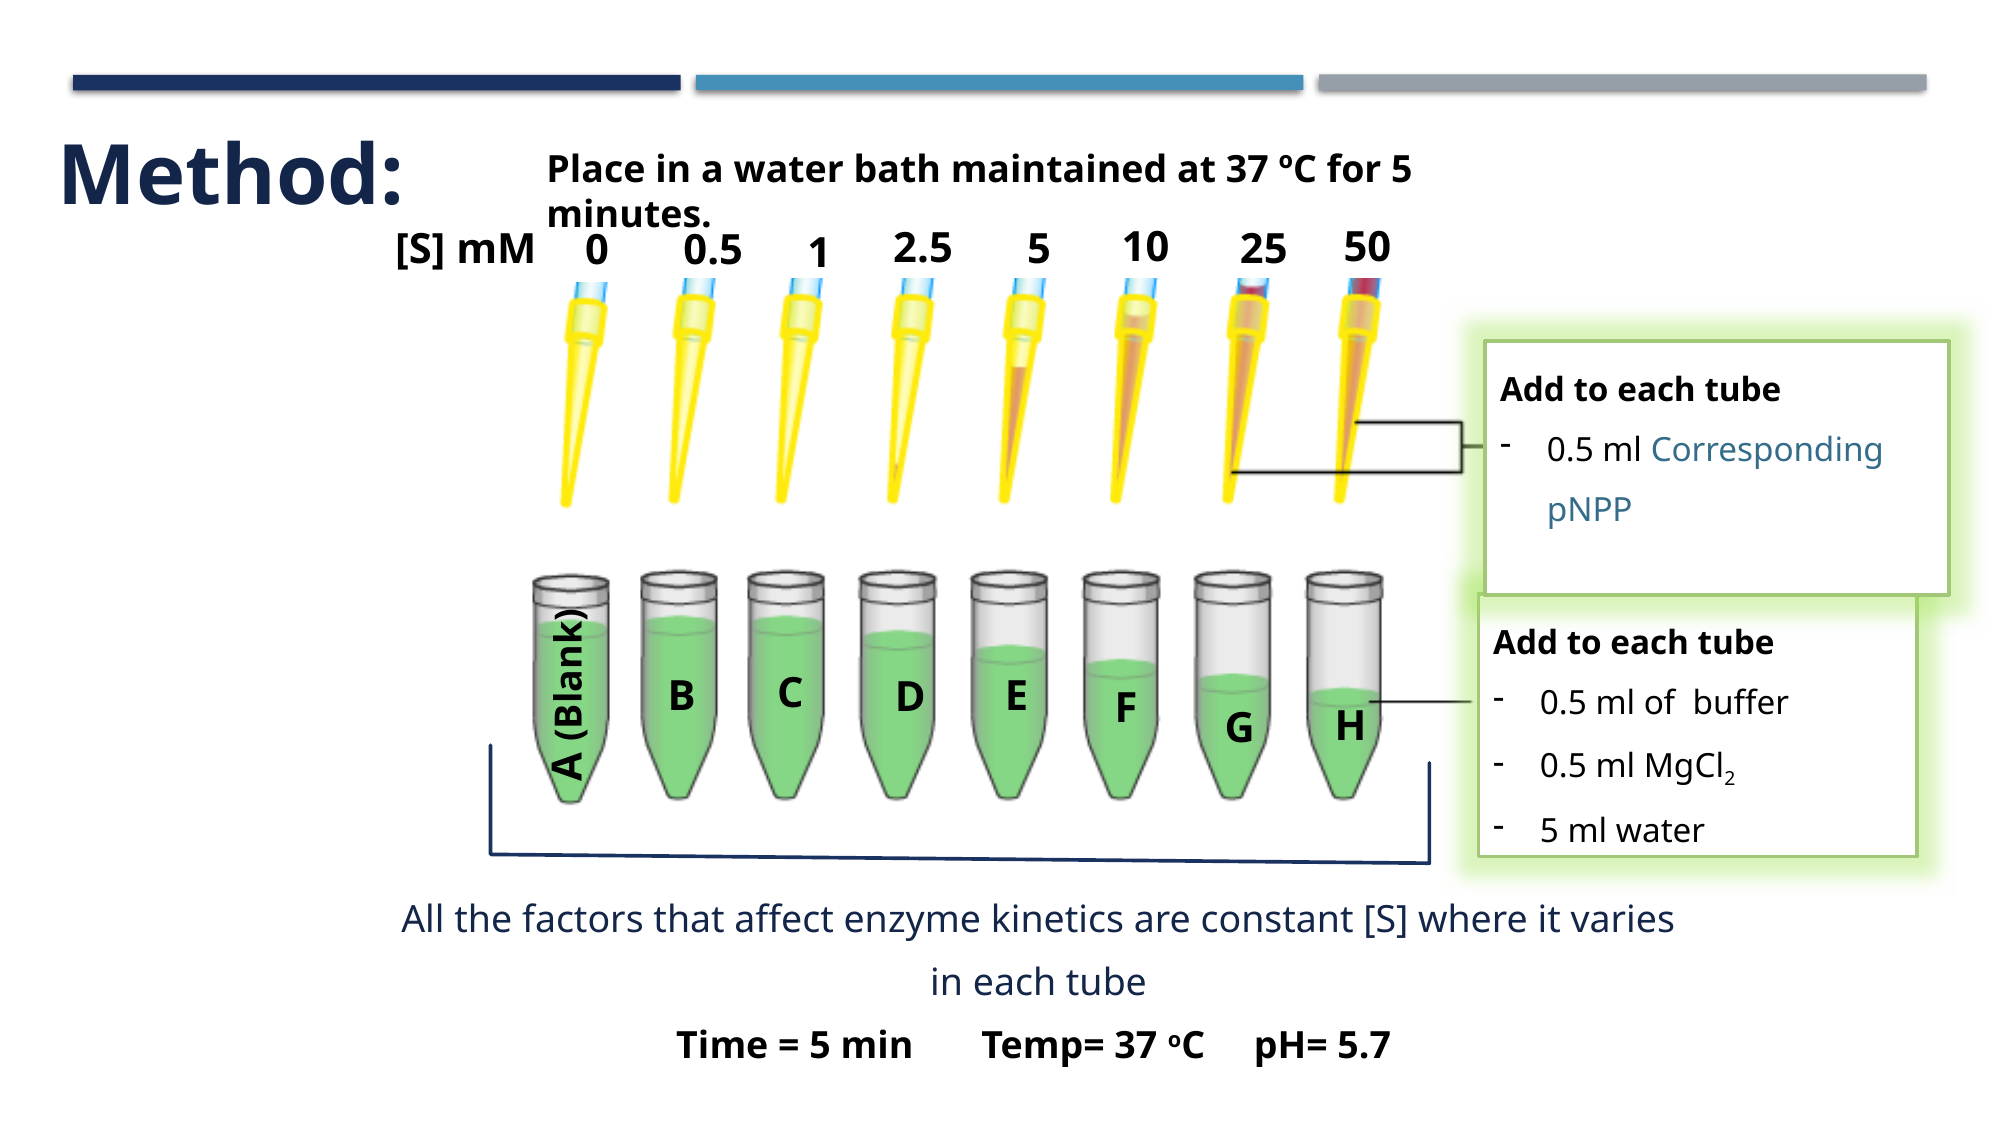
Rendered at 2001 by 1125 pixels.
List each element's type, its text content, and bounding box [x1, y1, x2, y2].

picture [639, 277, 745, 844]
text_box Add to each tube 0.5 ml Corresponding pNPP [1875, 339, 1951, 597]
text_box 50 [1318, 211, 1417, 275]
text_box 5 [989, 214, 1089, 275]
text_box Place in a water bath maintained at 37 ºC for 5 minutes. [531, 137, 1564, 243]
text_box 1 [770, 218, 869, 275]
text_box 0.5 [664, 215, 763, 276]
text_box [488, 743, 530, 857]
text_box 10 [1096, 211, 1195, 275]
text_box Method: [43, 113, 442, 229]
text_box All the factors that affect enzyme kinetics are constant [S] where it varies in each tube Time = 5 min Temp= 37 oC pH= 5.7 [366, 869, 1712, 1074]
text_box 25 [1214, 214, 1314, 275]
text_box 2.5 [873, 213, 973, 275]
picture [746, 277, 1871, 844]
text_box [S] mM [333, 214, 599, 279]
text_box Add to each tube 0.5 ml of buffer 0.5 ml MgCl2 5 ml water [1477, 625, 1919, 858]
picture [531, 281, 636, 848]
text_box [635, 852, 1432, 866]
text_box 0 [599, 215, 647, 279]
